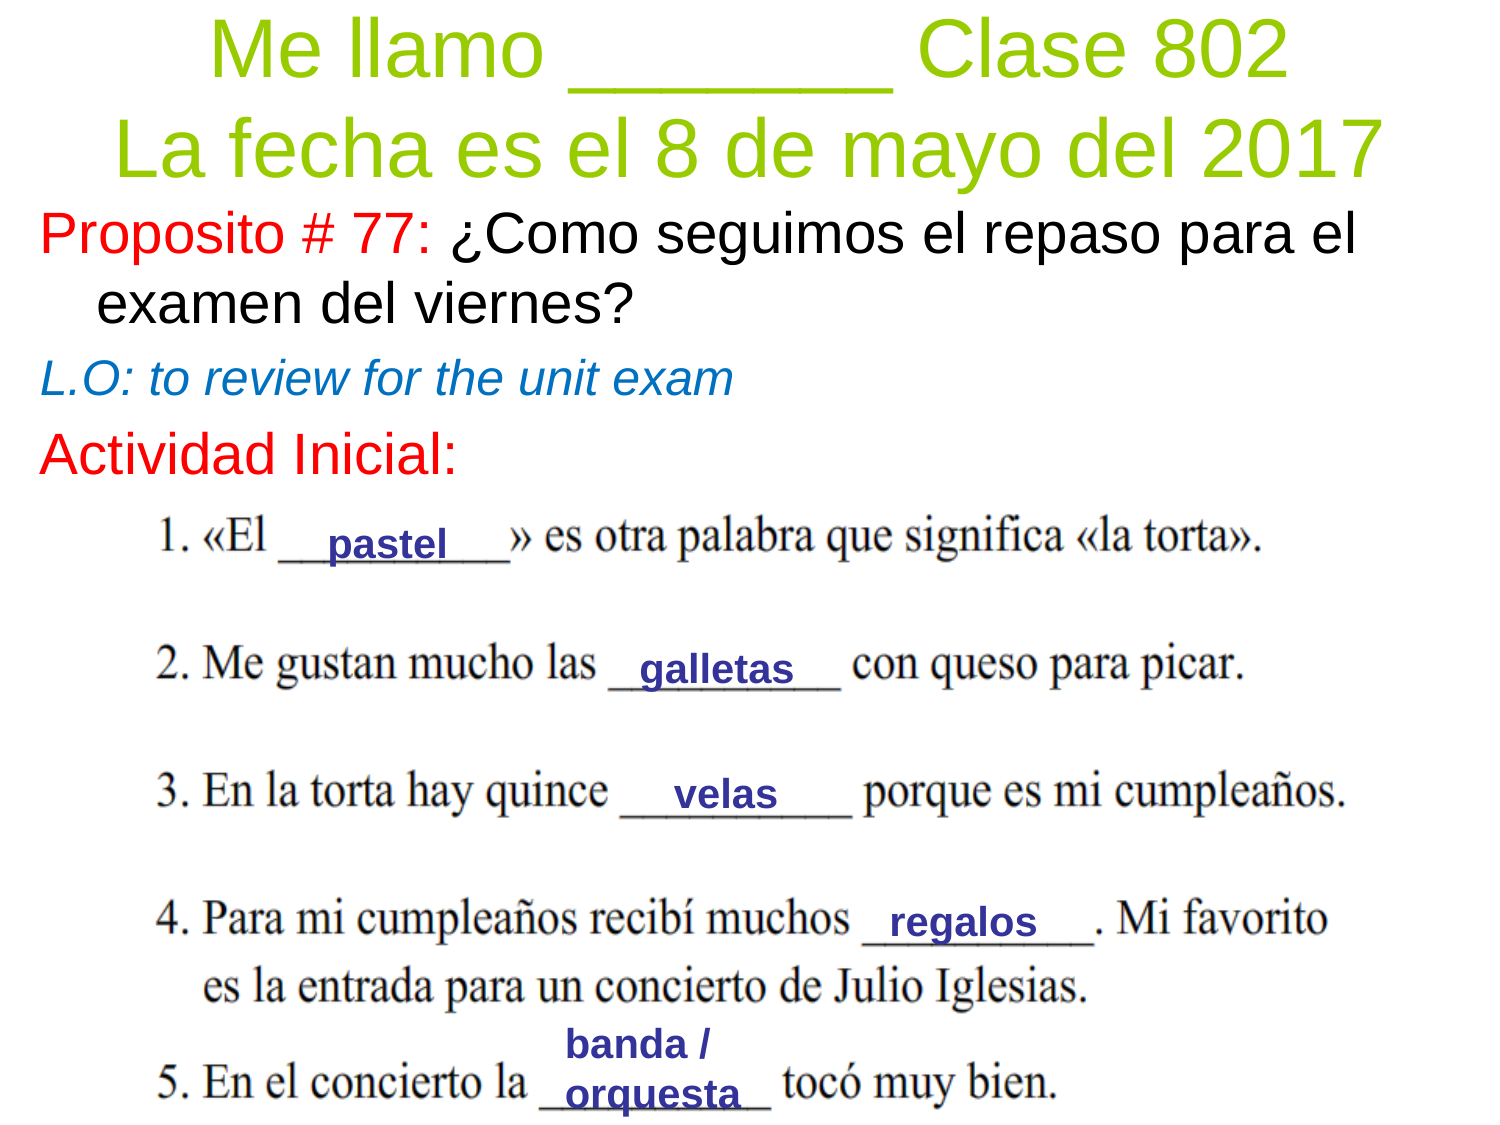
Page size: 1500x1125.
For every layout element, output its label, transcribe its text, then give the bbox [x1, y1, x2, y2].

picture [0, 474, 1500, 1125]
text_box Me llamo _______ Clase 802 La fecha es el 8 de mayo del 2017 [37, 0, 1463, 188]
text_box Proposito # 77: ¿Como seguimos el repaso para el examen del viernes? L.O: to review for the unit exam Actividad Inicial: [24, 187, 1450, 473]
